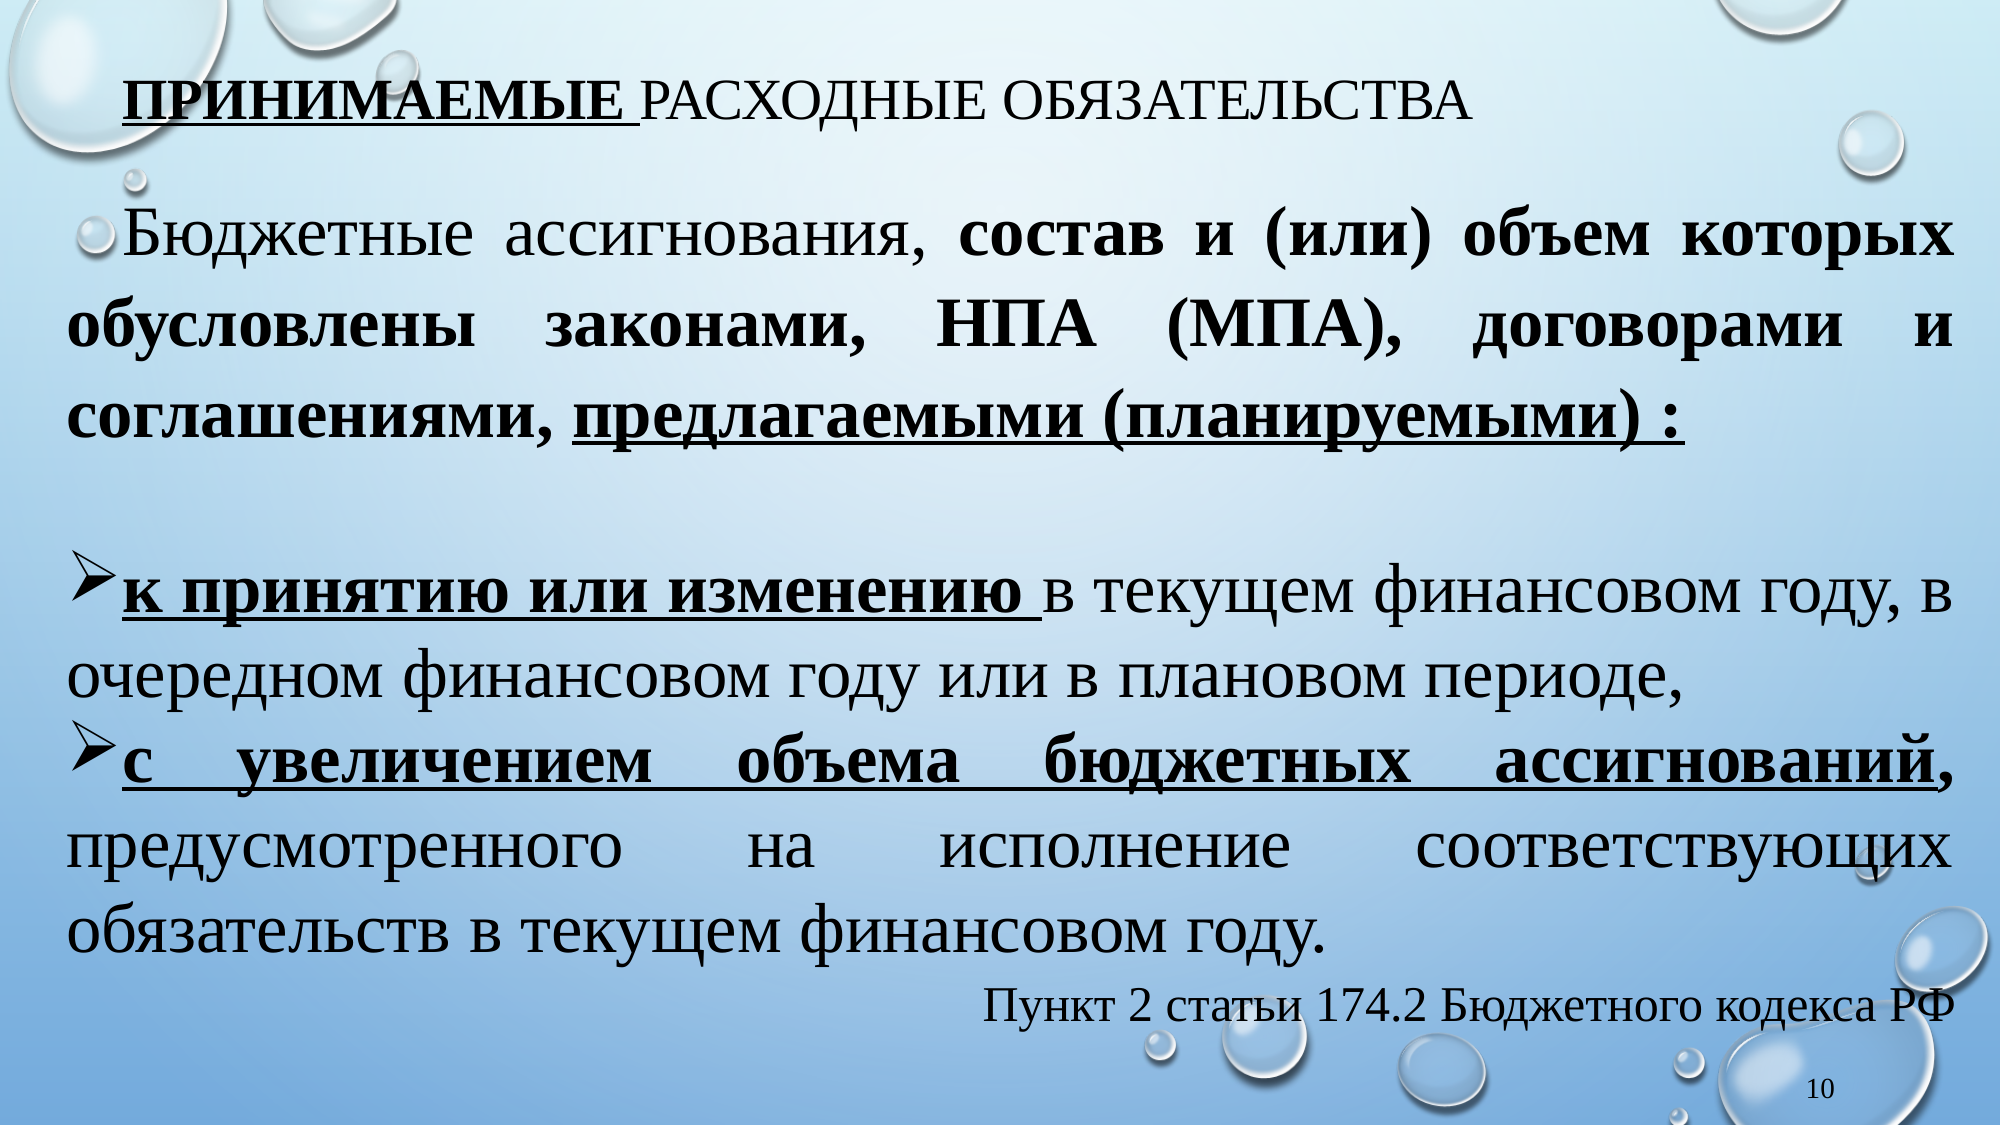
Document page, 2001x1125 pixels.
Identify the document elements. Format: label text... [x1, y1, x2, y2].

text_box ПРИНИМАЕМЫЕ РАСХОДНЫЕ ОБЯЗАТЕЛЬСТВА Бюджетные ассигнования, состав и (или) объем которых обусловлены законами, НПА (МПА), договорами и соглашениями, предлагаемыми (планируемыми) : к принятию или изменению в текущем финансовом году, в очередном финансовом году или в плановом периоде, с увеличением объема бюджетных ассигнований, предусмотренного на исполнение соответствующих обязательств в текущем финансовом году. Пункт 2 статьи 174.2 Бюджетного кодекса РФ [51, 48, 1971, 1039]
picture [0, 0, 2000, 1125]
slide_number 10 [1724, 1068, 1851, 1106]
